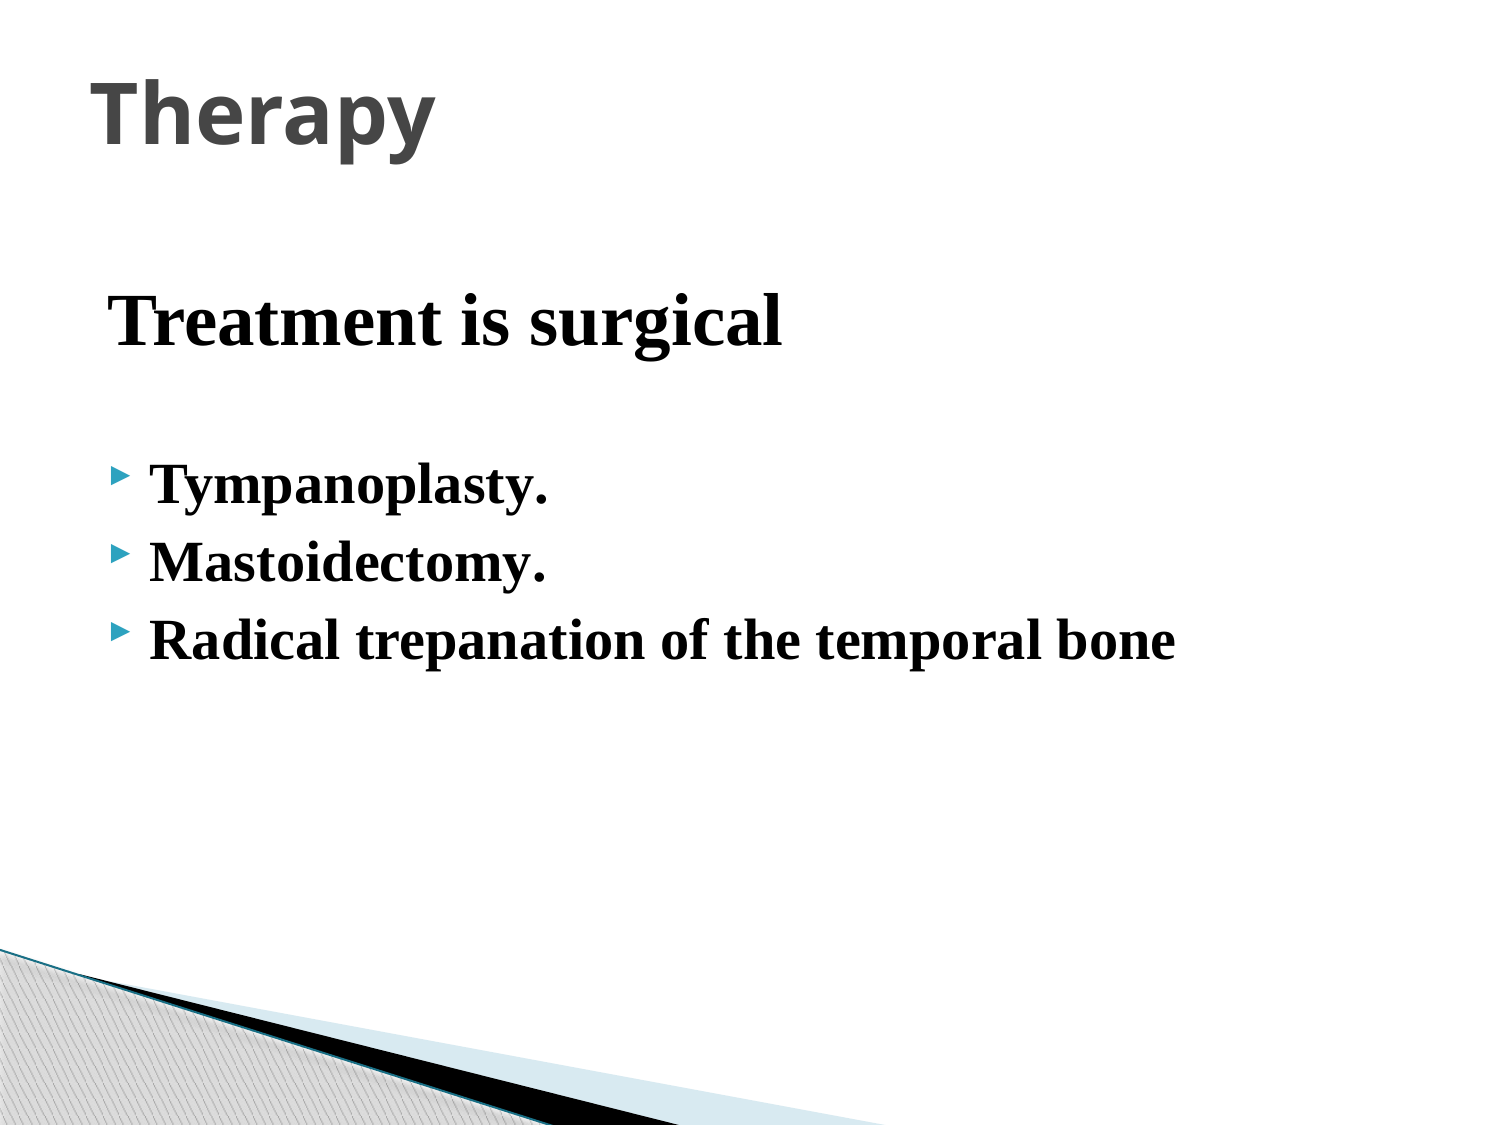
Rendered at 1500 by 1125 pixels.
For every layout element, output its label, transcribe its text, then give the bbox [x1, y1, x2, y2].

list Treatment is surgical Tympanoplasty. Mastoidectomy. Radical trepanation of the temporal bone [75, 187, 1425, 1075]
title Therapy [75, 45, 1425, 175]
